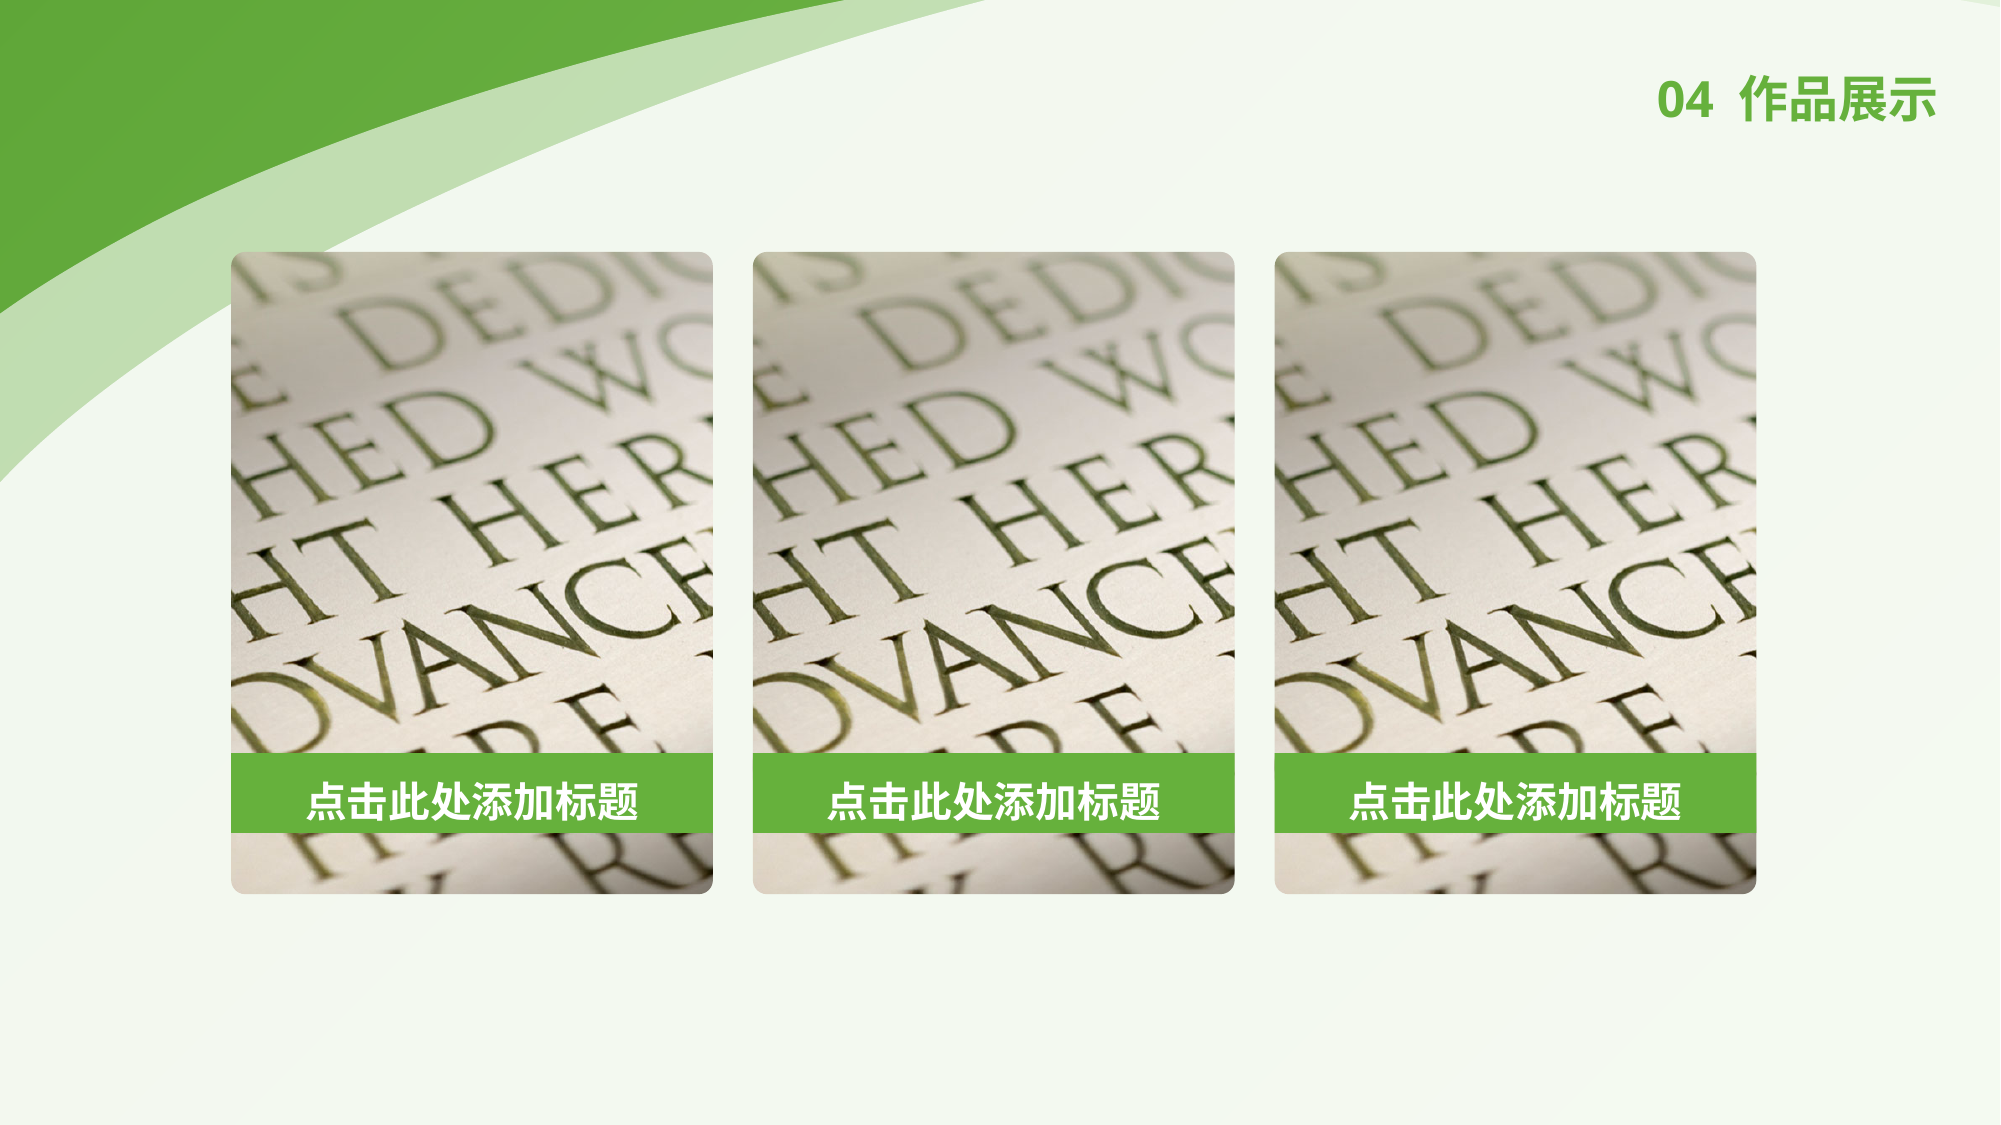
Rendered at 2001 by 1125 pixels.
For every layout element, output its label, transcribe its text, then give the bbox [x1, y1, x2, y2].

picture [231, 251, 713, 895]
picture [752, 251, 1235, 895]
picture [1274, 251, 1757, 895]
list 04 作品展示 [1083, 41, 1955, 162]
